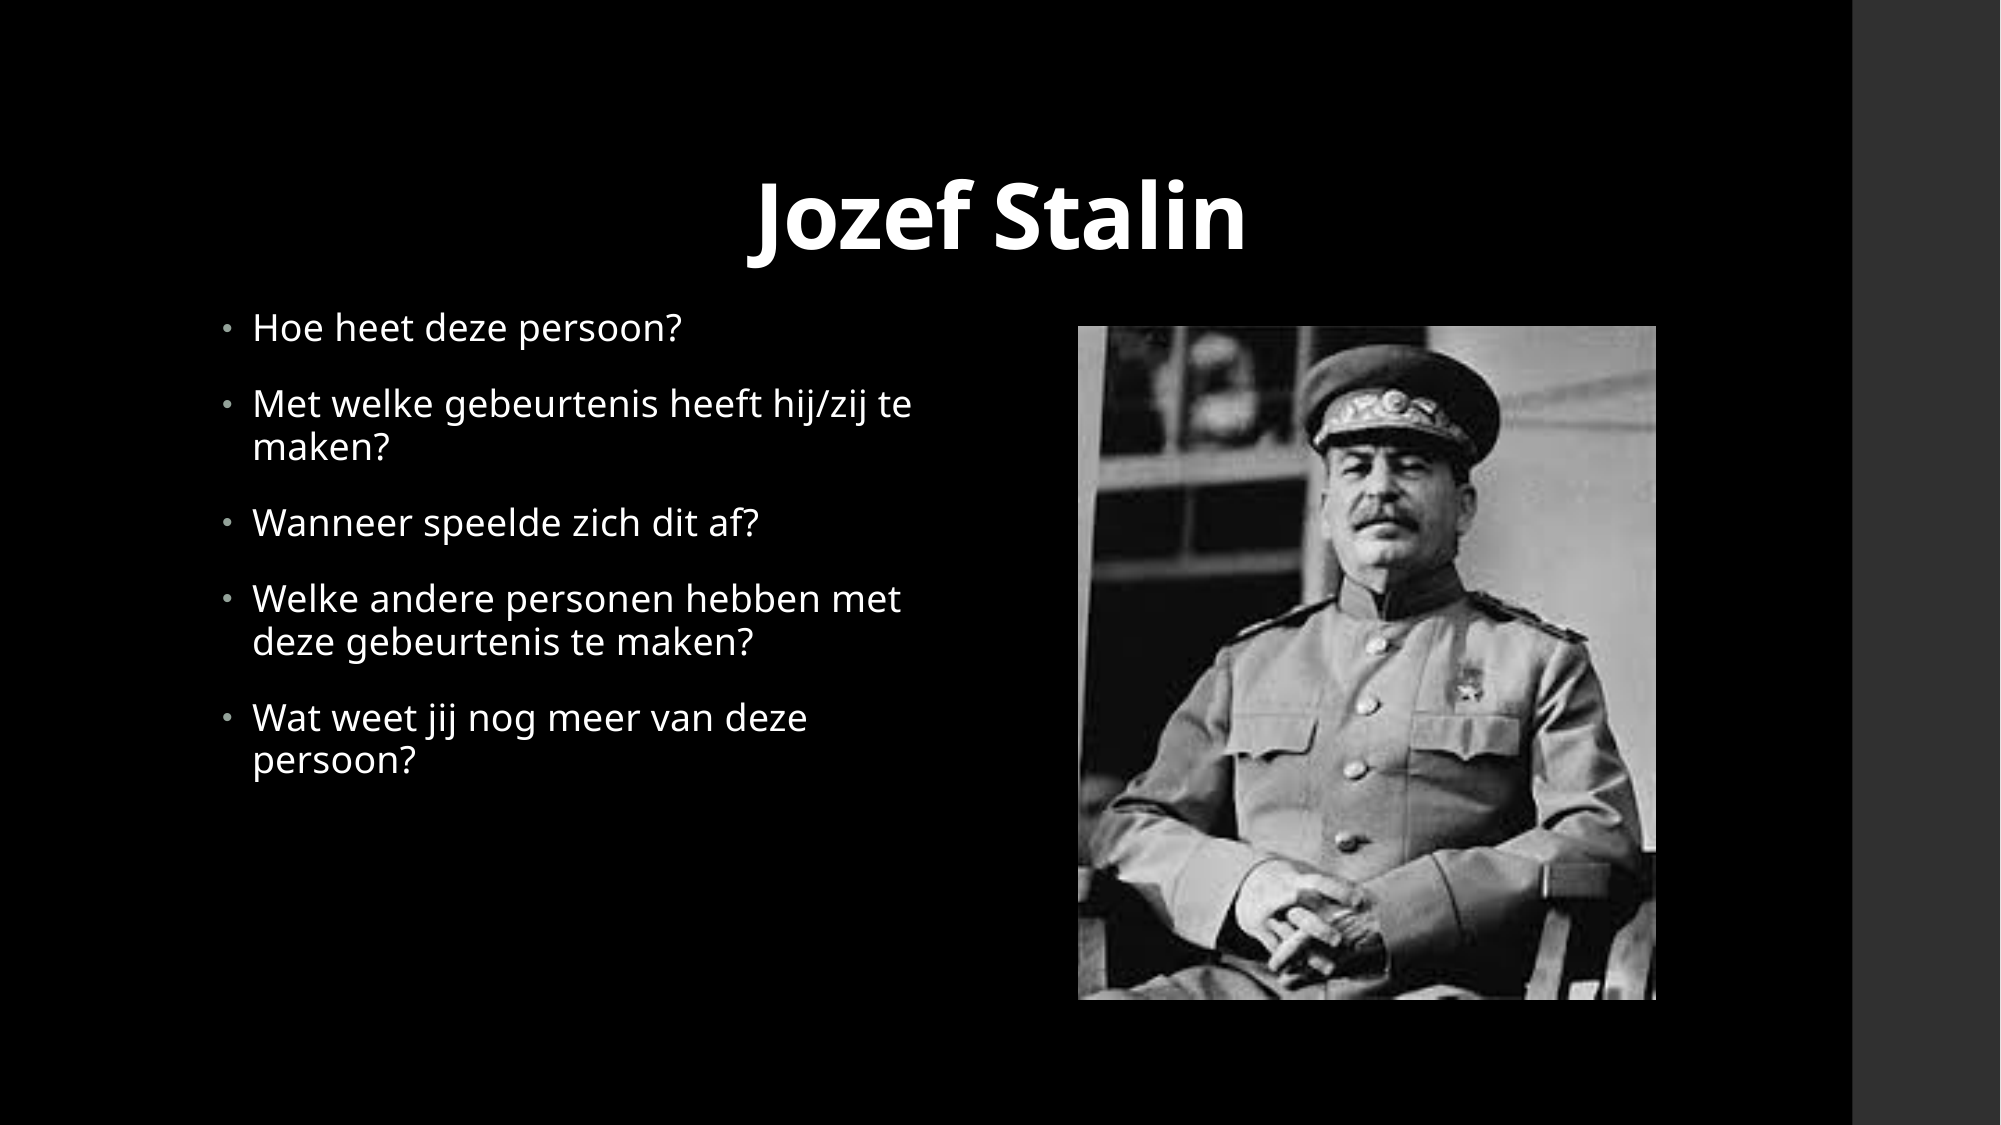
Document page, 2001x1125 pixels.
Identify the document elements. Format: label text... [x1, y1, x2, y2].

title Jozef Stalin [206, 60, 1797, 278]
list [1078, 326, 1656, 1001]
list Hoe heet deze persoon? Met welke gebeurtenis heeft hij/zij te maken? Wanneer speelde zich dit af? Welke andere personen hebben met deze gebeurtenis te maken? Wat weet jij nog meer van deze persoon? [206, 299, 942, 1014]
